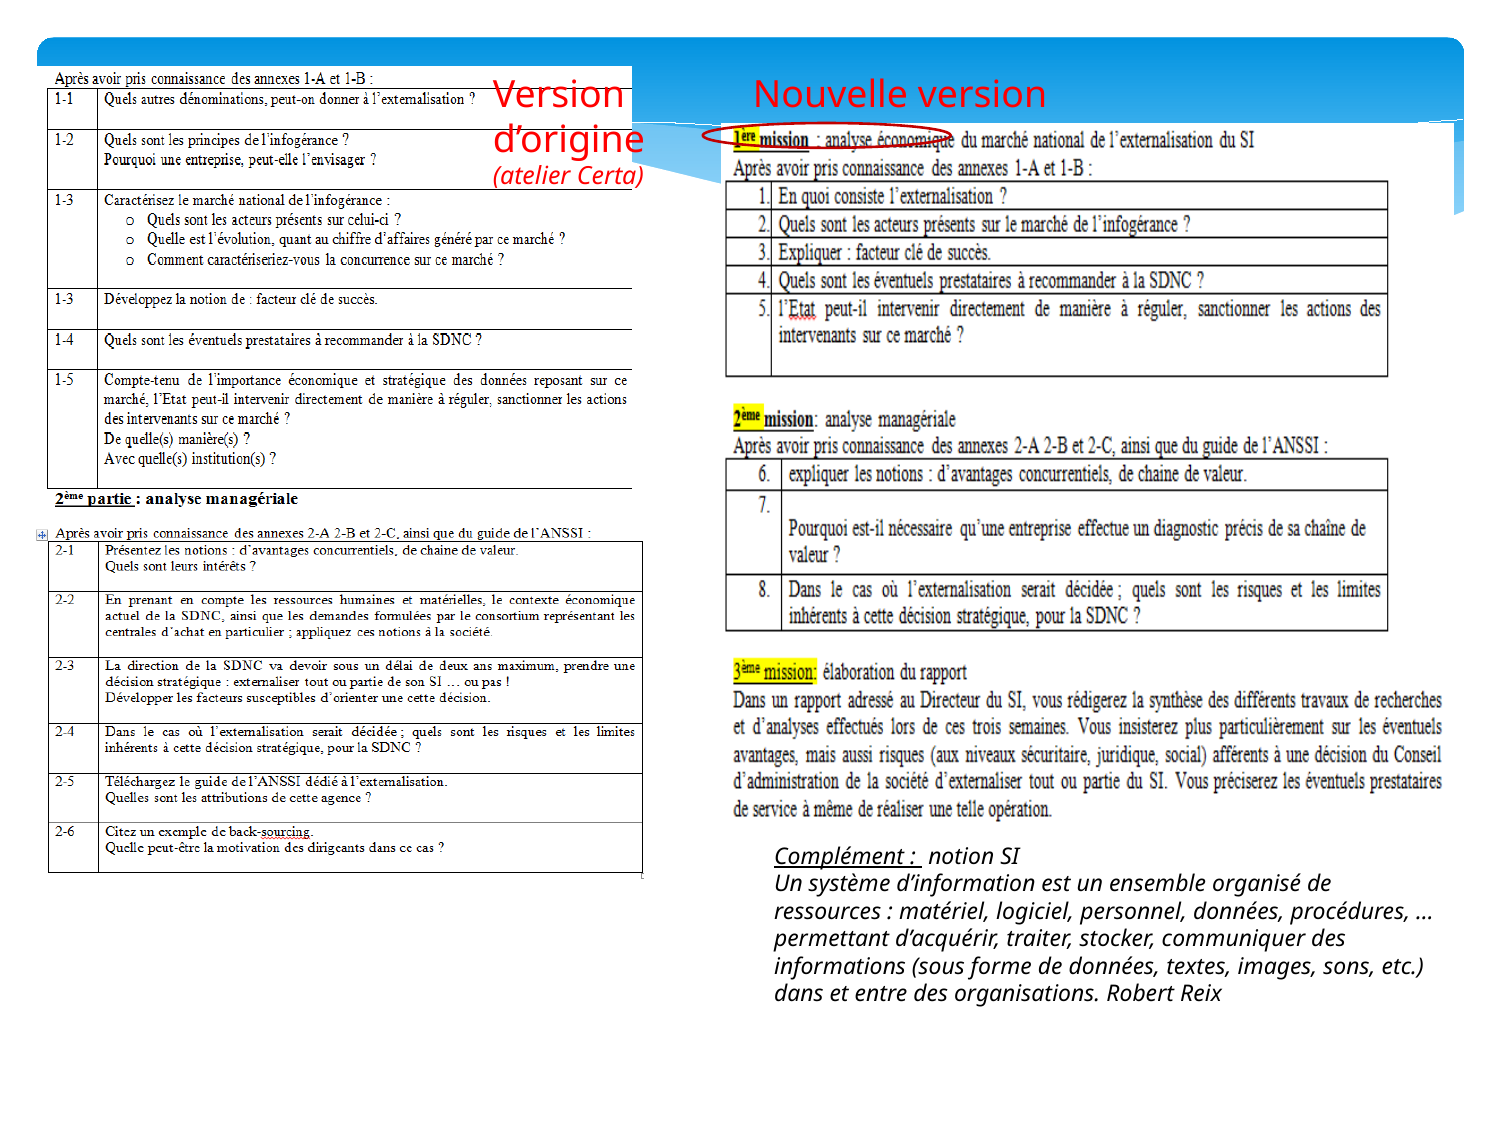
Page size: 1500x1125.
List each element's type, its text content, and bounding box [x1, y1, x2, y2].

text_box Version d’origine (atelier Certa) [478, 62, 727, 198]
text_box Nouvelle version [738, 62, 1117, 121]
picture [29, 66, 644, 881]
text_box Complément : notion SI Un système d’information est un ensemble organisé de ressources : matériel, logiciel, personnel, données, procédures, …permettant d’acquérir, traiter, stocker, communiquer des informations (sous forme de données, textes, images, sons, etc.) dans et entre des organisations. Robert Reix [759, 843, 1457, 1014]
text_box [701, 128, 715, 143]
picture [721, 122, 1455, 835]
